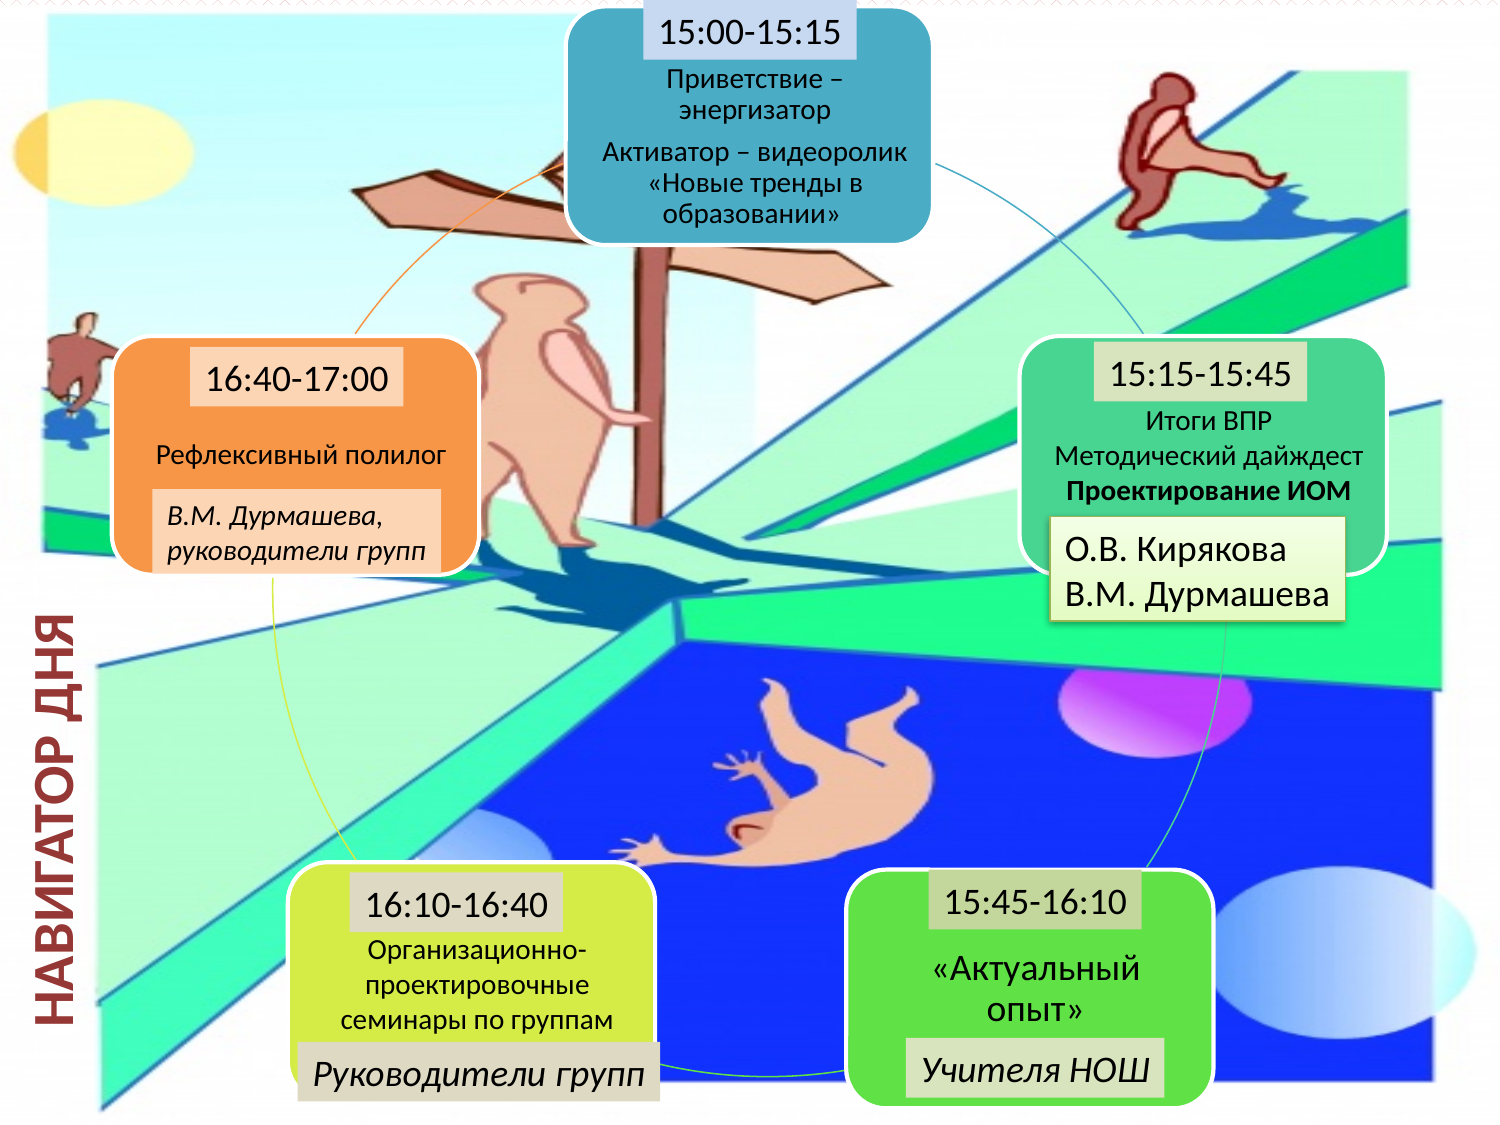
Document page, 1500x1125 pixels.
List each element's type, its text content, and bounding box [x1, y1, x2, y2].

text_box 15:00-15:15 [643, 0, 857, 4]
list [0, 5, 1500, 1125]
